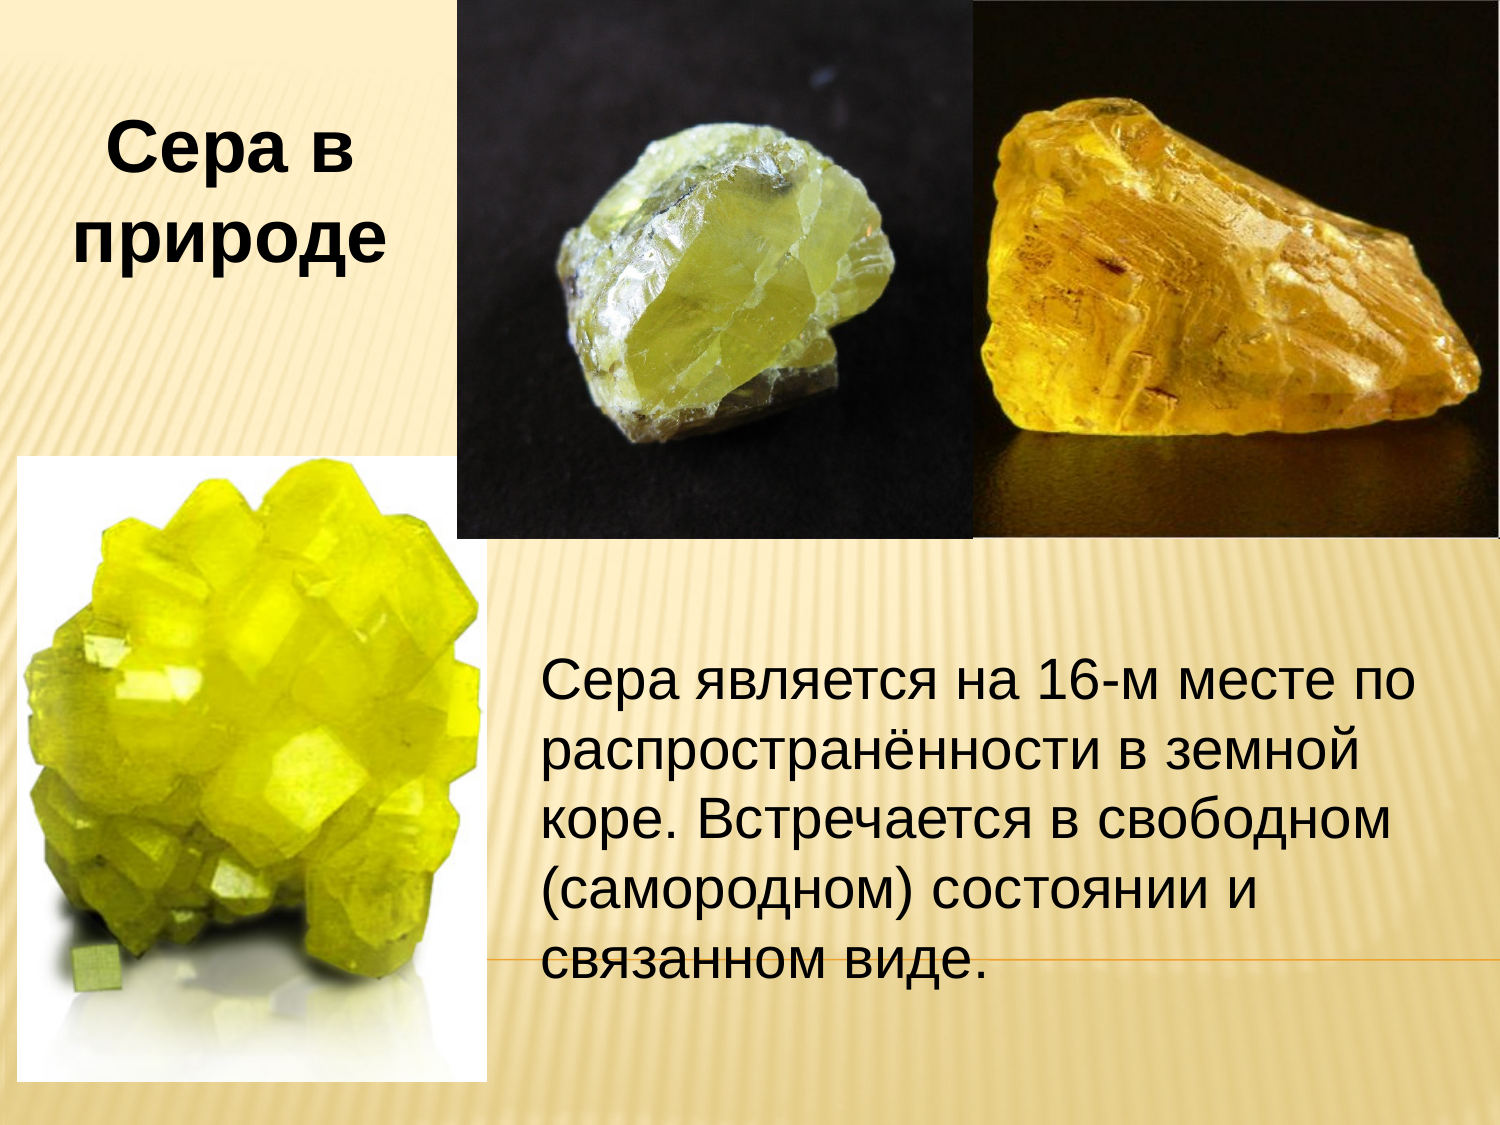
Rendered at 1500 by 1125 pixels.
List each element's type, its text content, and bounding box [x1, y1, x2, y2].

picture [17, 455, 487, 1082]
text_box Сера является на 16-м месте по распространённости в земной коре. Встречается в свободном (самородном) состоянии и связанном виде. [525, 633, 1436, 998]
picture [456, 0, 1500, 540]
text_box Сера в природе [41, 89, 420, 285]
